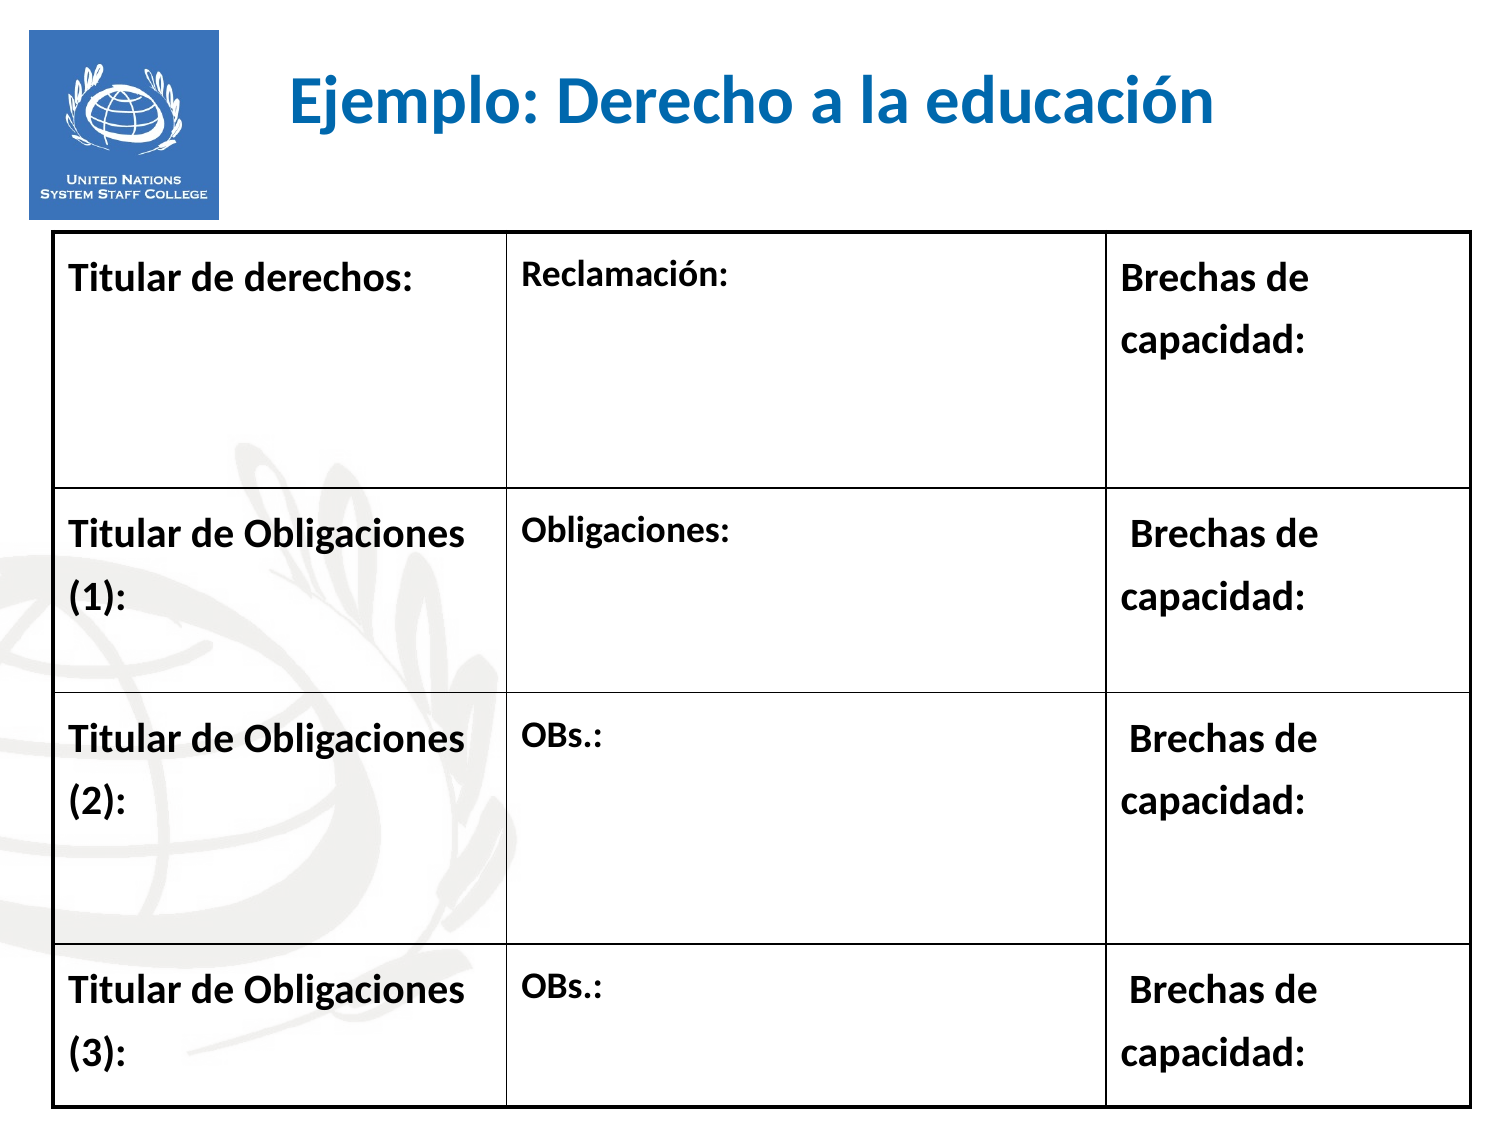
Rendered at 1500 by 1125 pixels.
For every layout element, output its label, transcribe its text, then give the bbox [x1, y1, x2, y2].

table_header Reclamación: [507, 234, 1105, 487]
title Ejemplo: Derecho a la educación [25, 0, 1482, 192]
table_cell Brechas de capacidad: [1107, 693, 1469, 943]
table_cell OBs.: [507, 945, 1105, 1105]
table_cell Obligaciones: [507, 489, 1105, 692]
table_cell Titular de Obligaciones (2): [55, 693, 506, 943]
table_cell Brechas de capacidad: [1107, 489, 1469, 692]
picture [29, 192, 219, 220]
table_cell Brechas de capacidad: [1107, 945, 1469, 1105]
table_cell Titular de Obligaciones (3): [55, 945, 506, 1105]
table_cell Titular de Obligaciones (1): [55, 489, 506, 692]
table_header Titular de derechos: [55, 234, 506, 487]
table_cell OBs.: [507, 693, 1105, 943]
table_header Brechas de capacidad: [1107, 234, 1469, 487]
